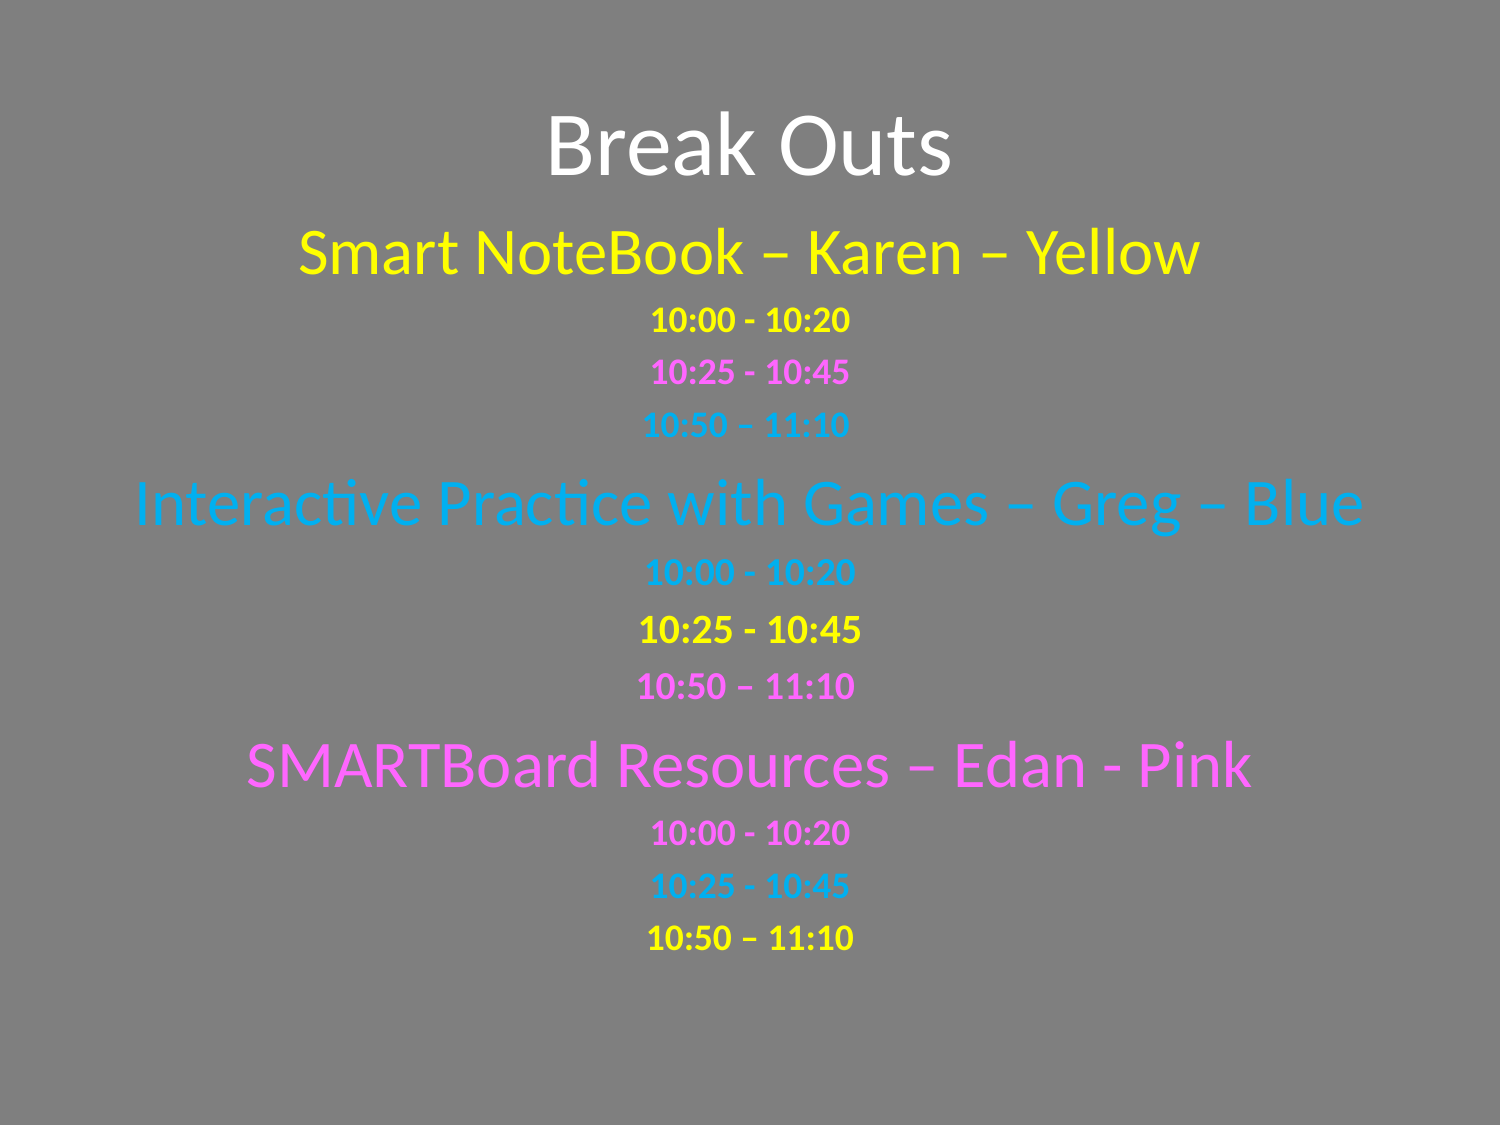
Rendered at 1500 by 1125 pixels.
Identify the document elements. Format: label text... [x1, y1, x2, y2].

list Smart NoteBook – Karen – Yellow 10:00 - 10:20 10:25 - 10:45 10:50 – 11:10 Interactive Practice with Games – Greg – Blue 10:00 - 10:20 10:25 - 10:45 10:50 – 11:10 SMARTBoard Resources – Edan - Pink 10:00 - 10:20 10:25 - 10:45 10:50 – 11:10 [75, 200, 1425, 1100]
title Break Outs [75, 45, 1425, 200]
